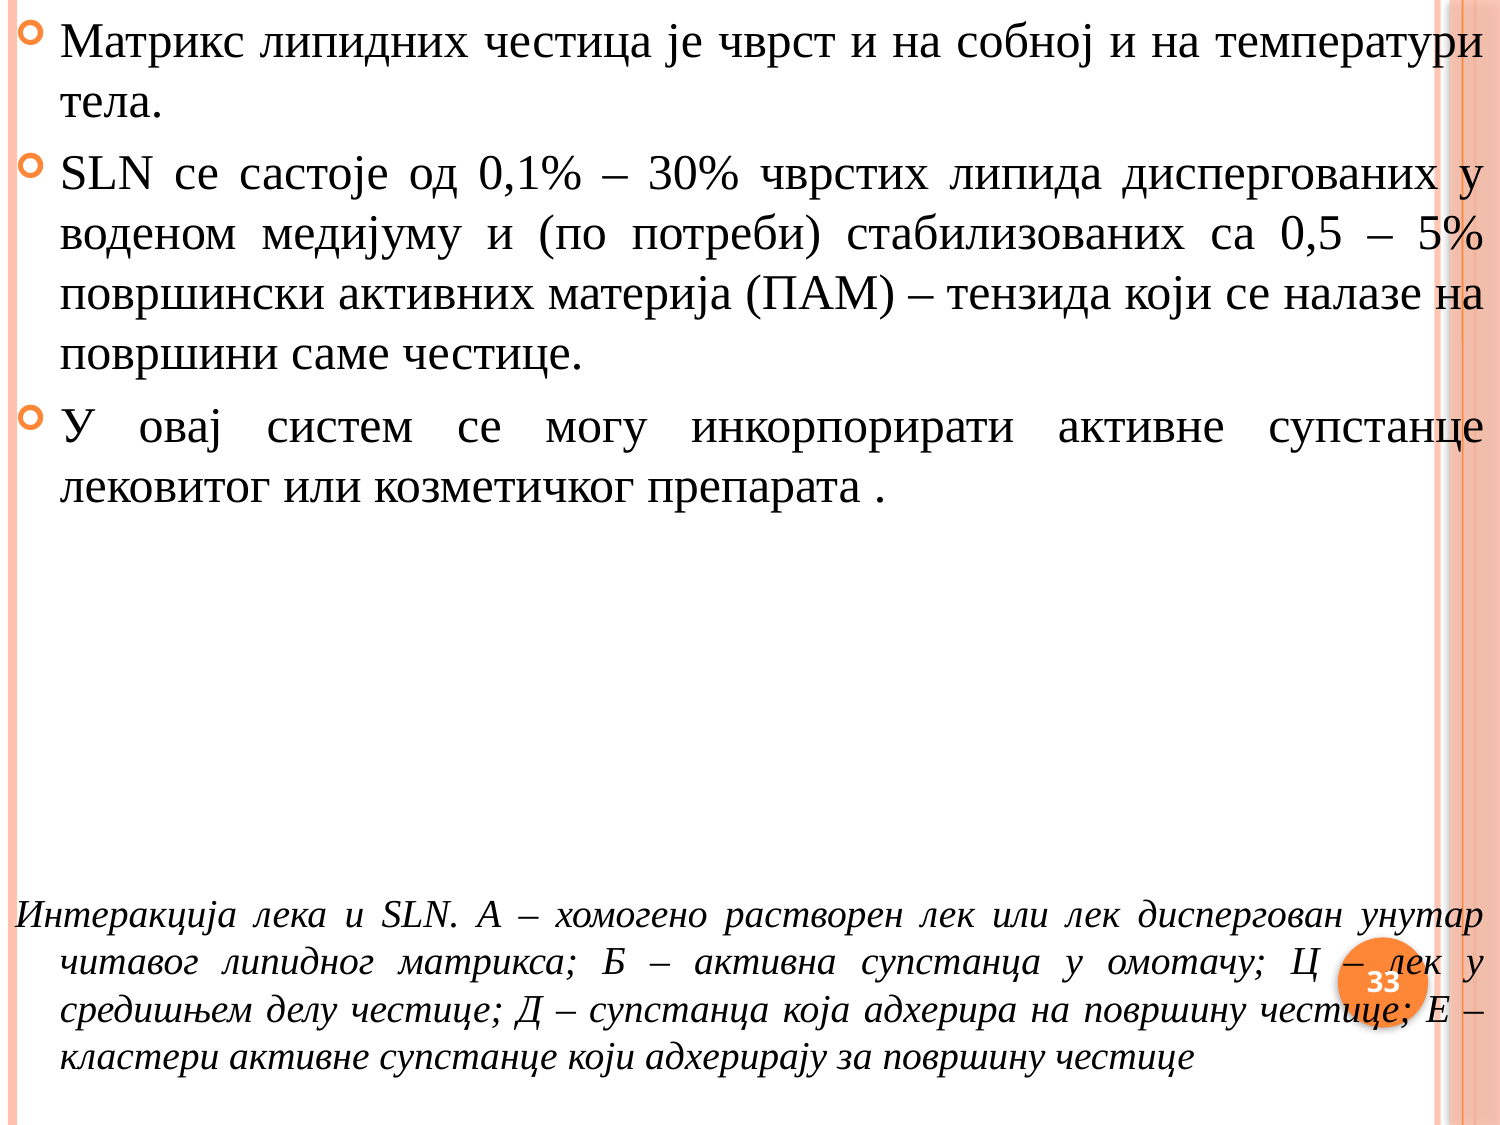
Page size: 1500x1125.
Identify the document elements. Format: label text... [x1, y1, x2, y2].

list Матрикс липидних честица је чврст и на собној и на температури тела. SLN се састоје од 0,1% – 30% чврстих липида диспергованих у воденом медијуму и (по потреби) стабилизованих са 0,5 – 5% површински активних материја (ПАМ) – тензида који се налазе на површини саме честице. У овај систем се могу инкорпорирати активне супстанце лековитог или козметичког препарата . Интеракција лека и SLN. А – хомогено растворен лек или лек диспергован унутар читавог липидног матрикса; Б – активна супстанца у омотачу; Ц – лек у средишњем делу честице; Д – супстанца која адхерира на површину честице; Е – кластери активне супстанце који адхерирају за површину честице [0, 0, 1500, 1125]
slide_number 33 [1333, 940, 1434, 1026]
